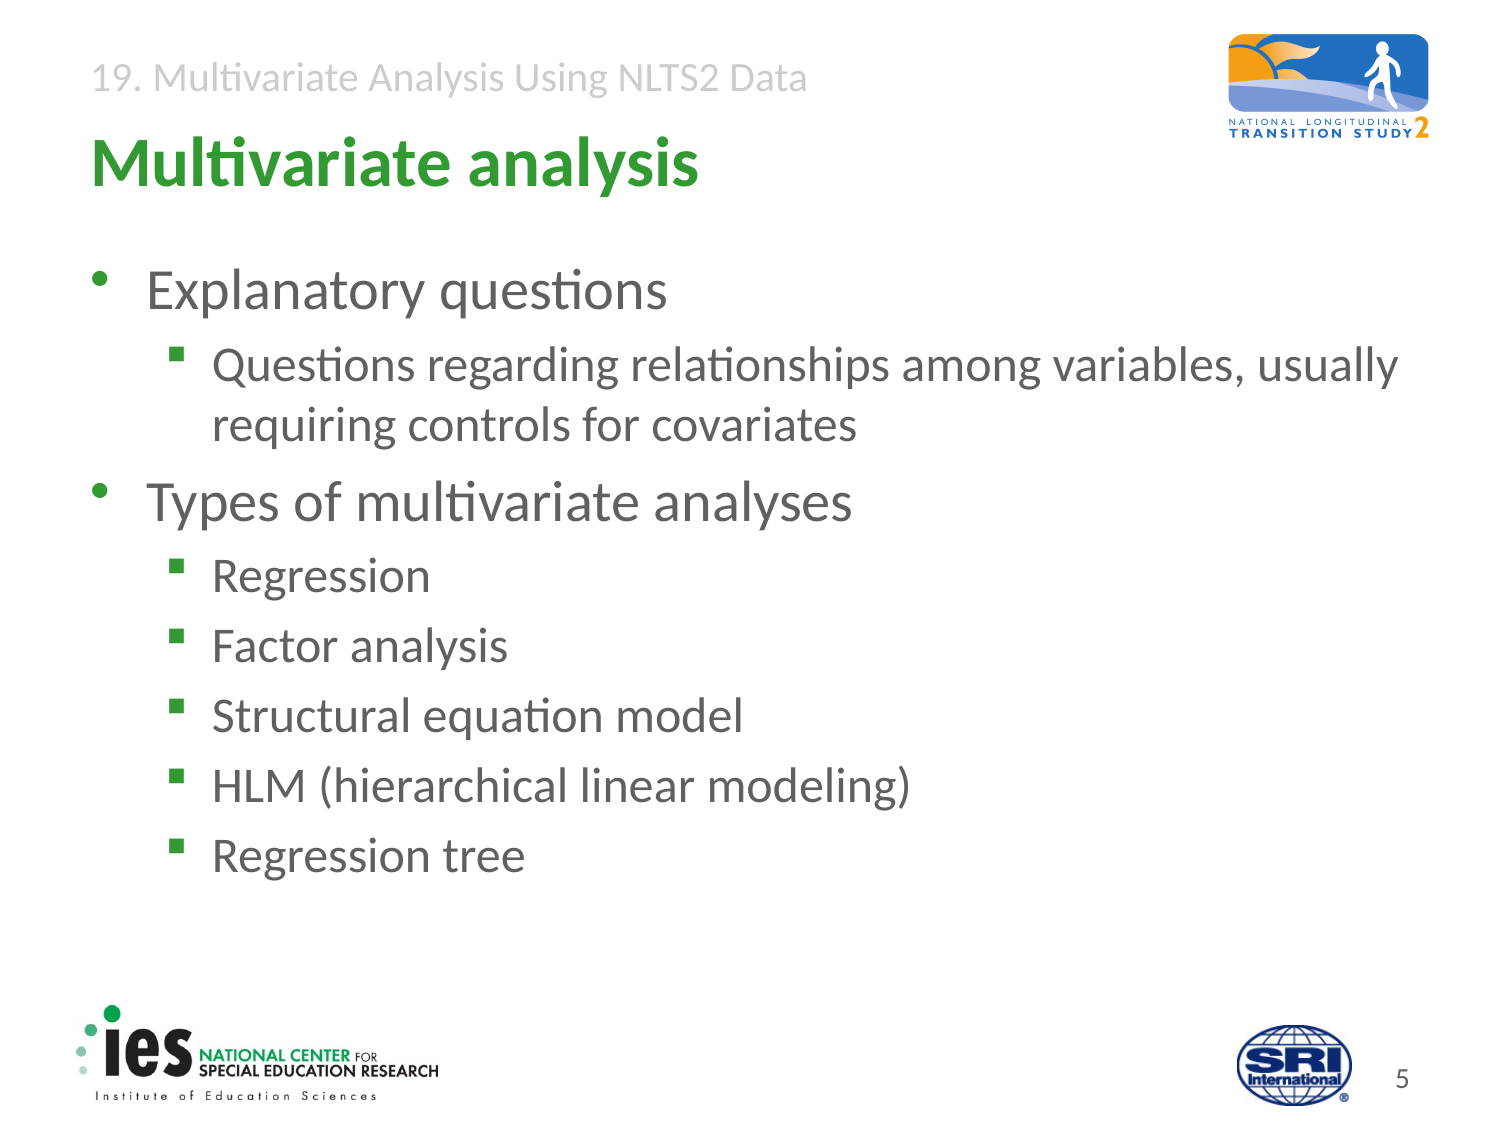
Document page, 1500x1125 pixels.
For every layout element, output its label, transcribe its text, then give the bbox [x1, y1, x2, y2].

slide_number 4 [1321, 1051, 1426, 1125]
list Explanatory questions Questions regarding relationships among variables, usually requiring controls for covariates Types of multivariate analyses Regression Factor analysis Structural equation model HLM (hierarchical linear modeling) Regression tree [74, 243, 1426, 987]
title Multivariate analysis [74, 90, 1426, 226]
picture [76, 1005, 438, 1100]
picture [1237, 1025, 1352, 1106]
